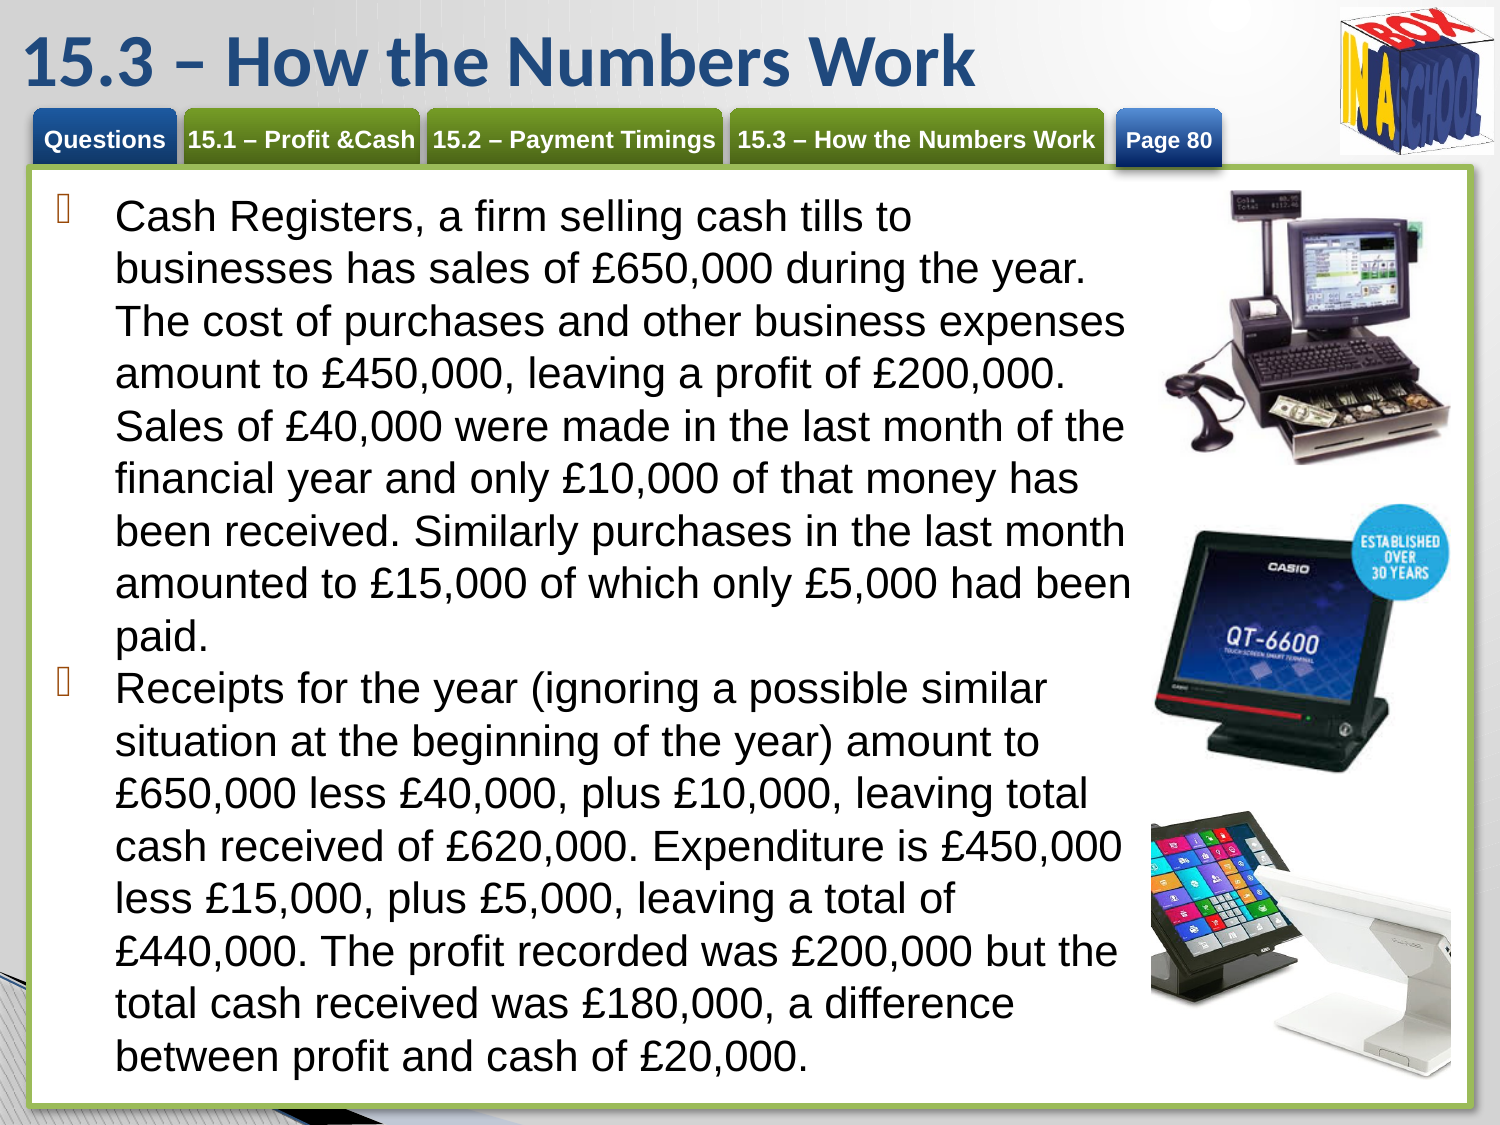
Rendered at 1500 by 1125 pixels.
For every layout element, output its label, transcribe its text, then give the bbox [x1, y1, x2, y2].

title 15.3 – How the Numbers Work [5, 11, 1270, 102]
picture [1340, 7, 1495, 155]
picture [1151, 810, 1452, 1080]
text_box Page 80 [1116, 108, 1223, 168]
text_box Cash Registers, a firm selling cash tills to businesses has sales of £650,000 during the year. The cost of purchases and other business expenses amount to £450,000, leaving a profit of £200,000. Sales of £40,000 were made in the last month of the financial year and only £10,000 of that money has been received. Similarly purchases in the last month amounted to £15,000 of which only £5,000 had been paid. Receipts for the year (ignoring a possible similar situation at the beginning of the year) amount to £650,000 less £40,000, plus £10,000, leaving total cash received of £620,000. Expenditure is £450,000 less £15,000, plus £5,000, leaving a total of £440,000. The profit recorded was £200,000 but the total cash received was £180,000, a difference between profit and cash of £20,000. [41, 179, 1152, 1088]
picture [281, 1114, 303, 1125]
picture [1151, 503, 1452, 776]
picture [1151, 190, 1452, 473]
